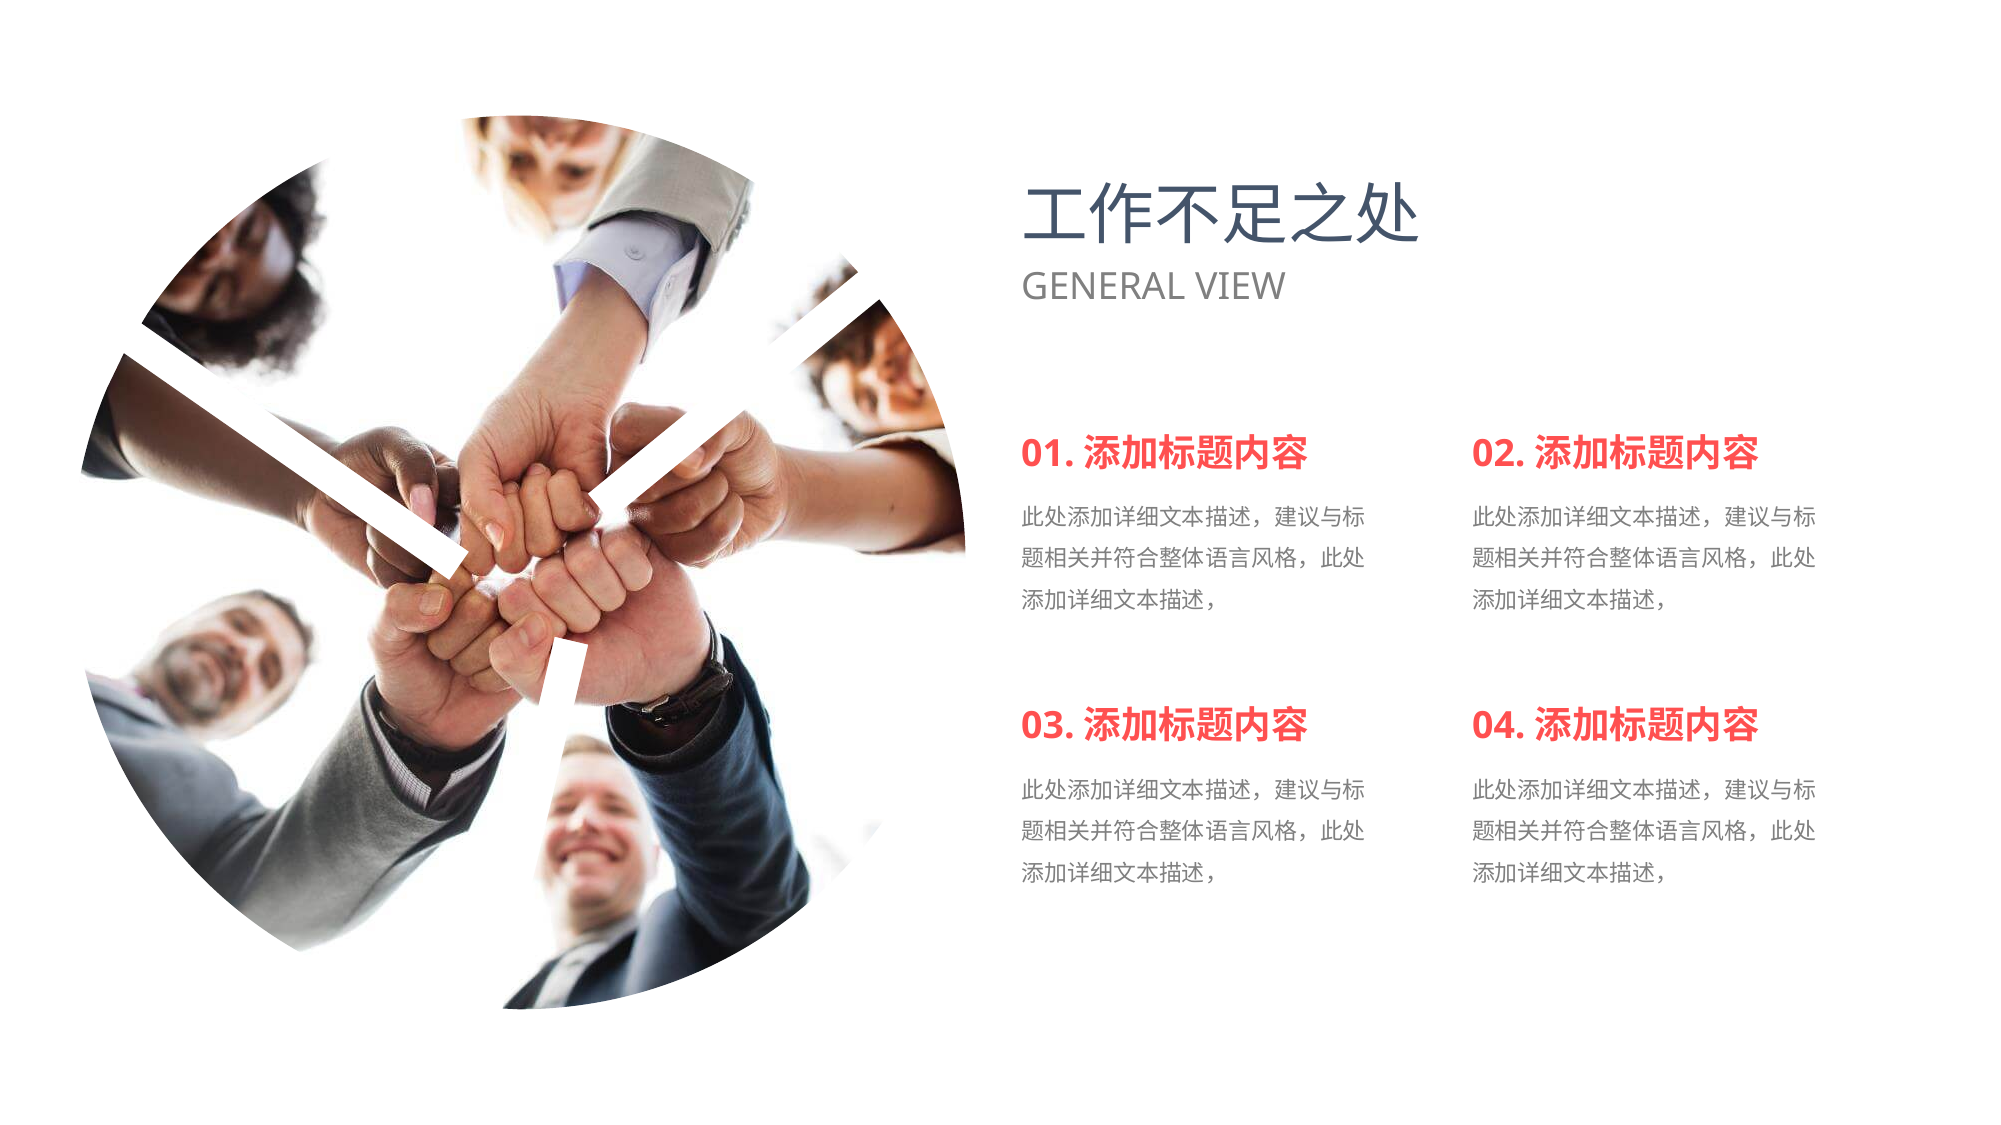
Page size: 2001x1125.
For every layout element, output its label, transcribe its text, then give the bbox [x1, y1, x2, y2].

text_box 02.添加标题内容 [1457, 421, 1881, 481]
text_box 此处添加详细文本描述，建议与标题相关并符合整体语言风格，此处添加详细文本描述， [1457, 481, 1848, 620]
text_box 01.添加标题内容 [1006, 421, 1430, 481]
text_box 此处添加详细文本描述，建议与标题相关并符合整体语言风格，此处添加详细文本描述， [1006, 754, 1397, 893]
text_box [1006, 163, 1486, 315]
text_box 此处添加详细文本描述，建议与标题相关并符合整体语言风格，此处添加详细文本描述， [1457, 754, 1848, 893]
text_box 此处添加详细文本描述，建议与标题相关并符合整体语言风格，此处添加详细文本描述， [1006, 481, 1397, 620]
text_box 04.添加标题内容 [1457, 694, 1881, 754]
text_box 03.添加标题内容 [1006, 694, 1430, 754]
picture [71, 115, 966, 1010]
